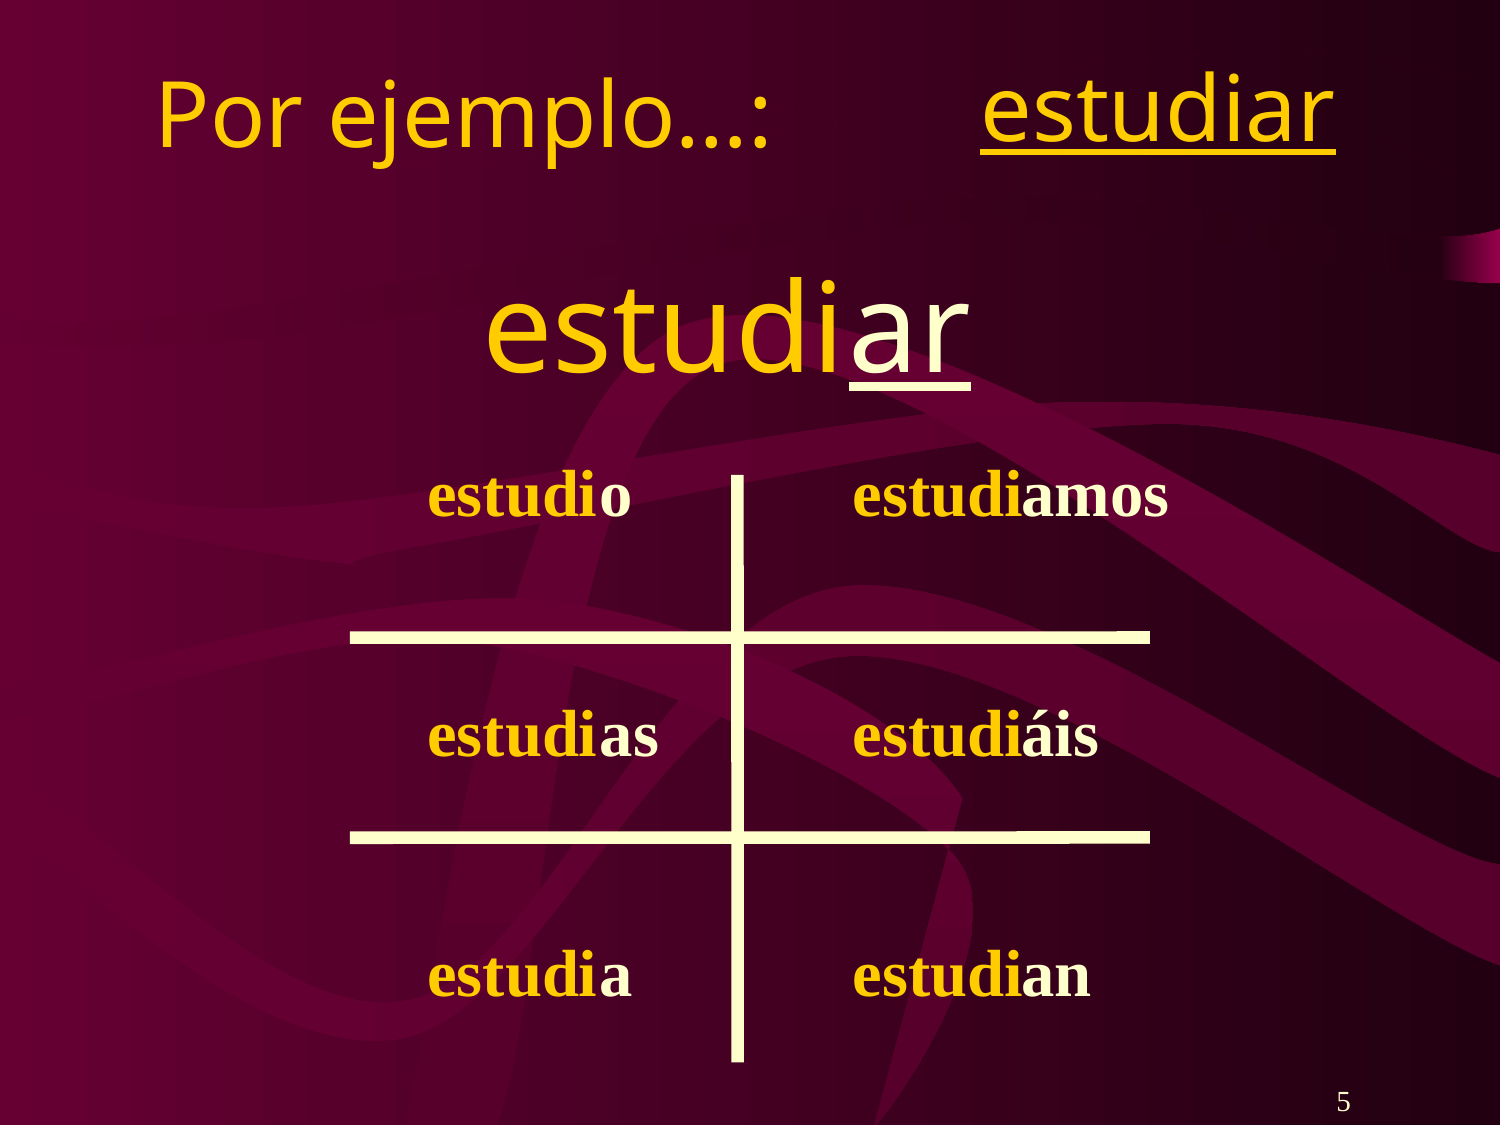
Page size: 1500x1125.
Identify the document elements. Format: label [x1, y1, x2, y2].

text_box [349, 449, 1151, 1063]
text_box [587, 449, 1183, 1005]
text_box [0, 0, 1500, 1125]
